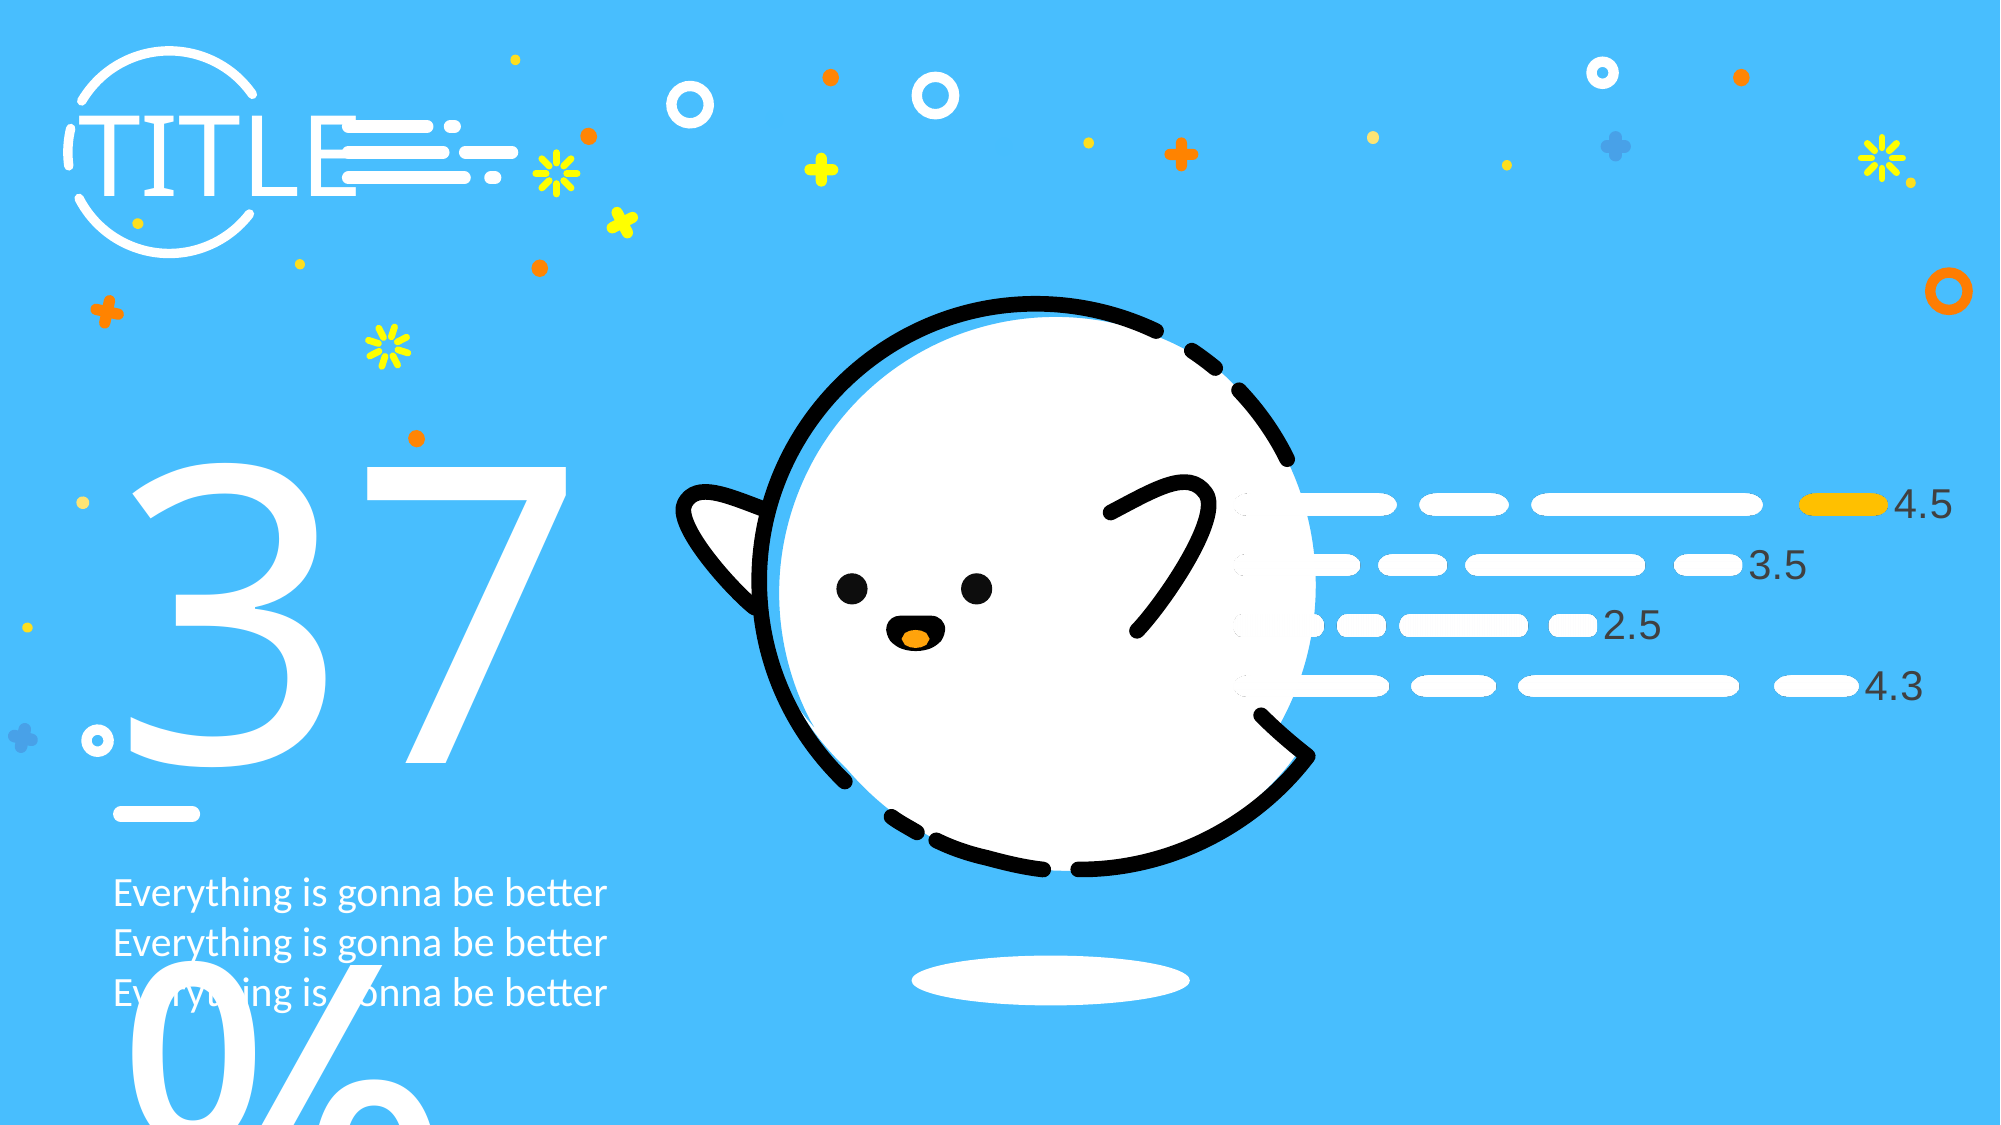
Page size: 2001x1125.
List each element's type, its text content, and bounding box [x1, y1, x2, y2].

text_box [688, 250, 1317, 1006]
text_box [1861, 137, 1903, 179]
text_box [1083, 61, 1625, 172]
text_box Everything is gonna be better Everything is gonna be better Everything is gonna be better [98, 857, 826, 1123]
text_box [0, 433, 379, 544]
text_box [1904, 176, 1917, 190]
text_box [0, 50, 538, 254]
text_box 37% [98, 341, 658, 857]
text_box [1731, 67, 1751, 88]
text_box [1926, 268, 1972, 315]
chart [1218, 469, 1976, 722]
text_box [1929, 271, 1969, 311]
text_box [316, 135, 819, 358]
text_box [510, 54, 1013, 277]
